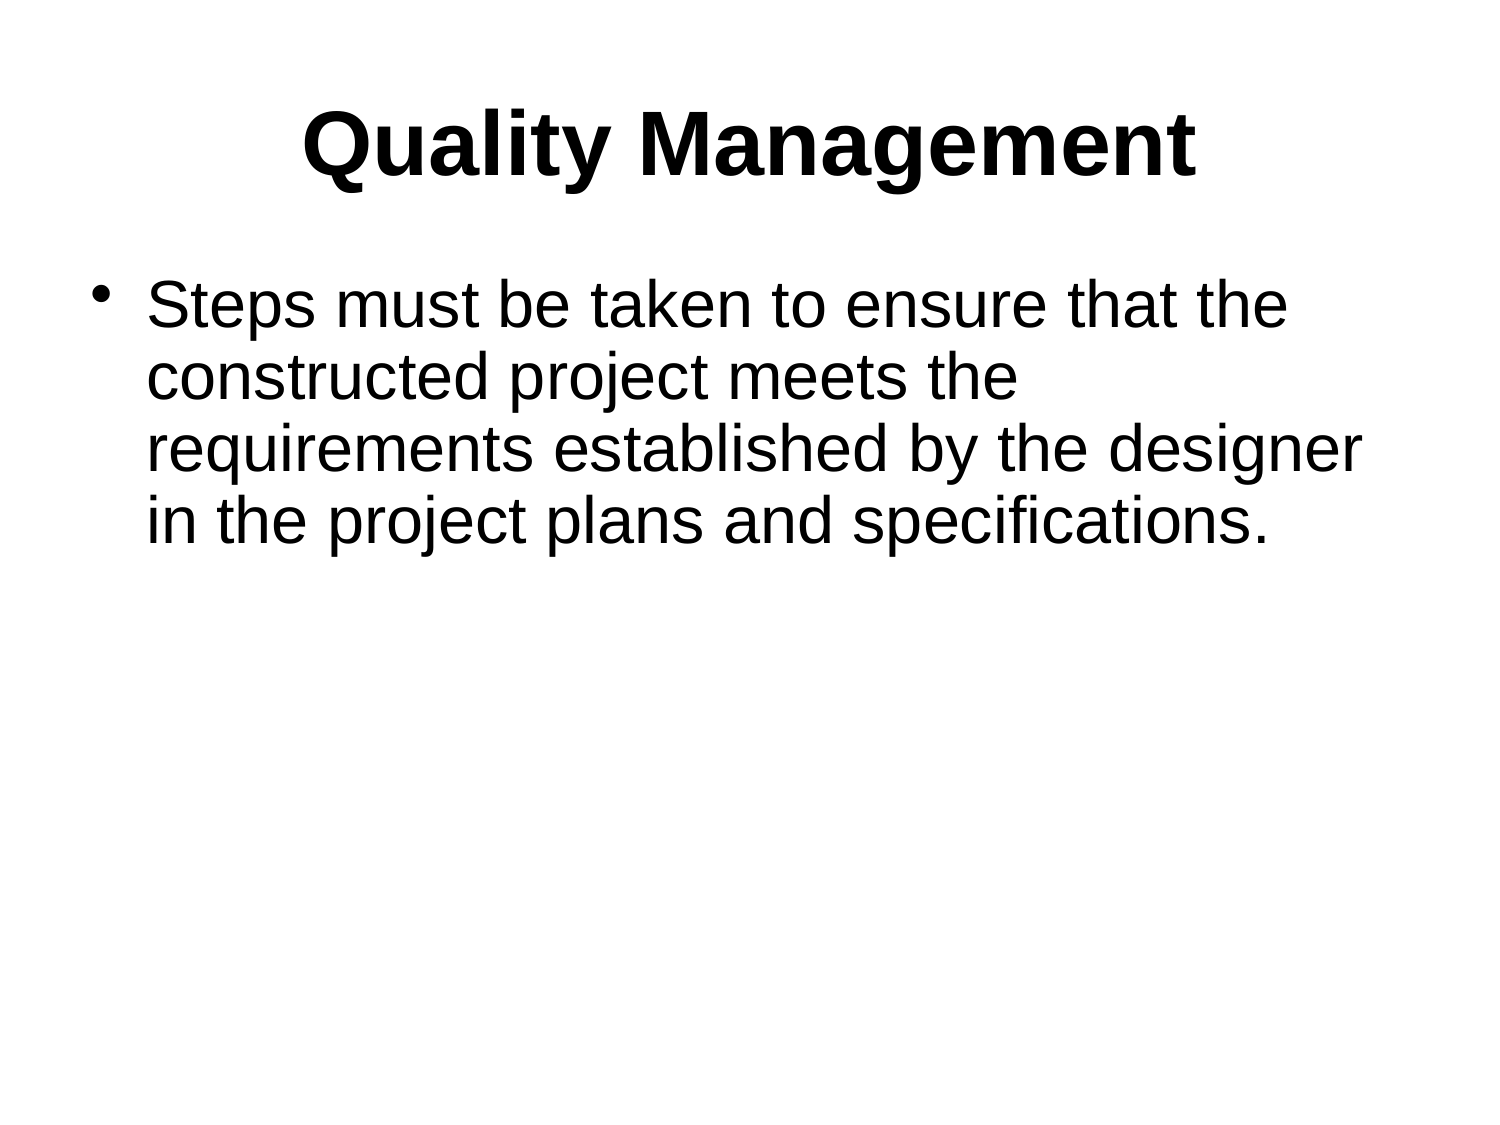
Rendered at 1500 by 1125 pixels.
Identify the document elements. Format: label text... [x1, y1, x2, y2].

title Quality Management [74, 44, 1426, 233]
list Steps must be taken to ensure that the constructed project meets the requirements established by the designer in the project plans and specifications. [74, 262, 1426, 1006]
